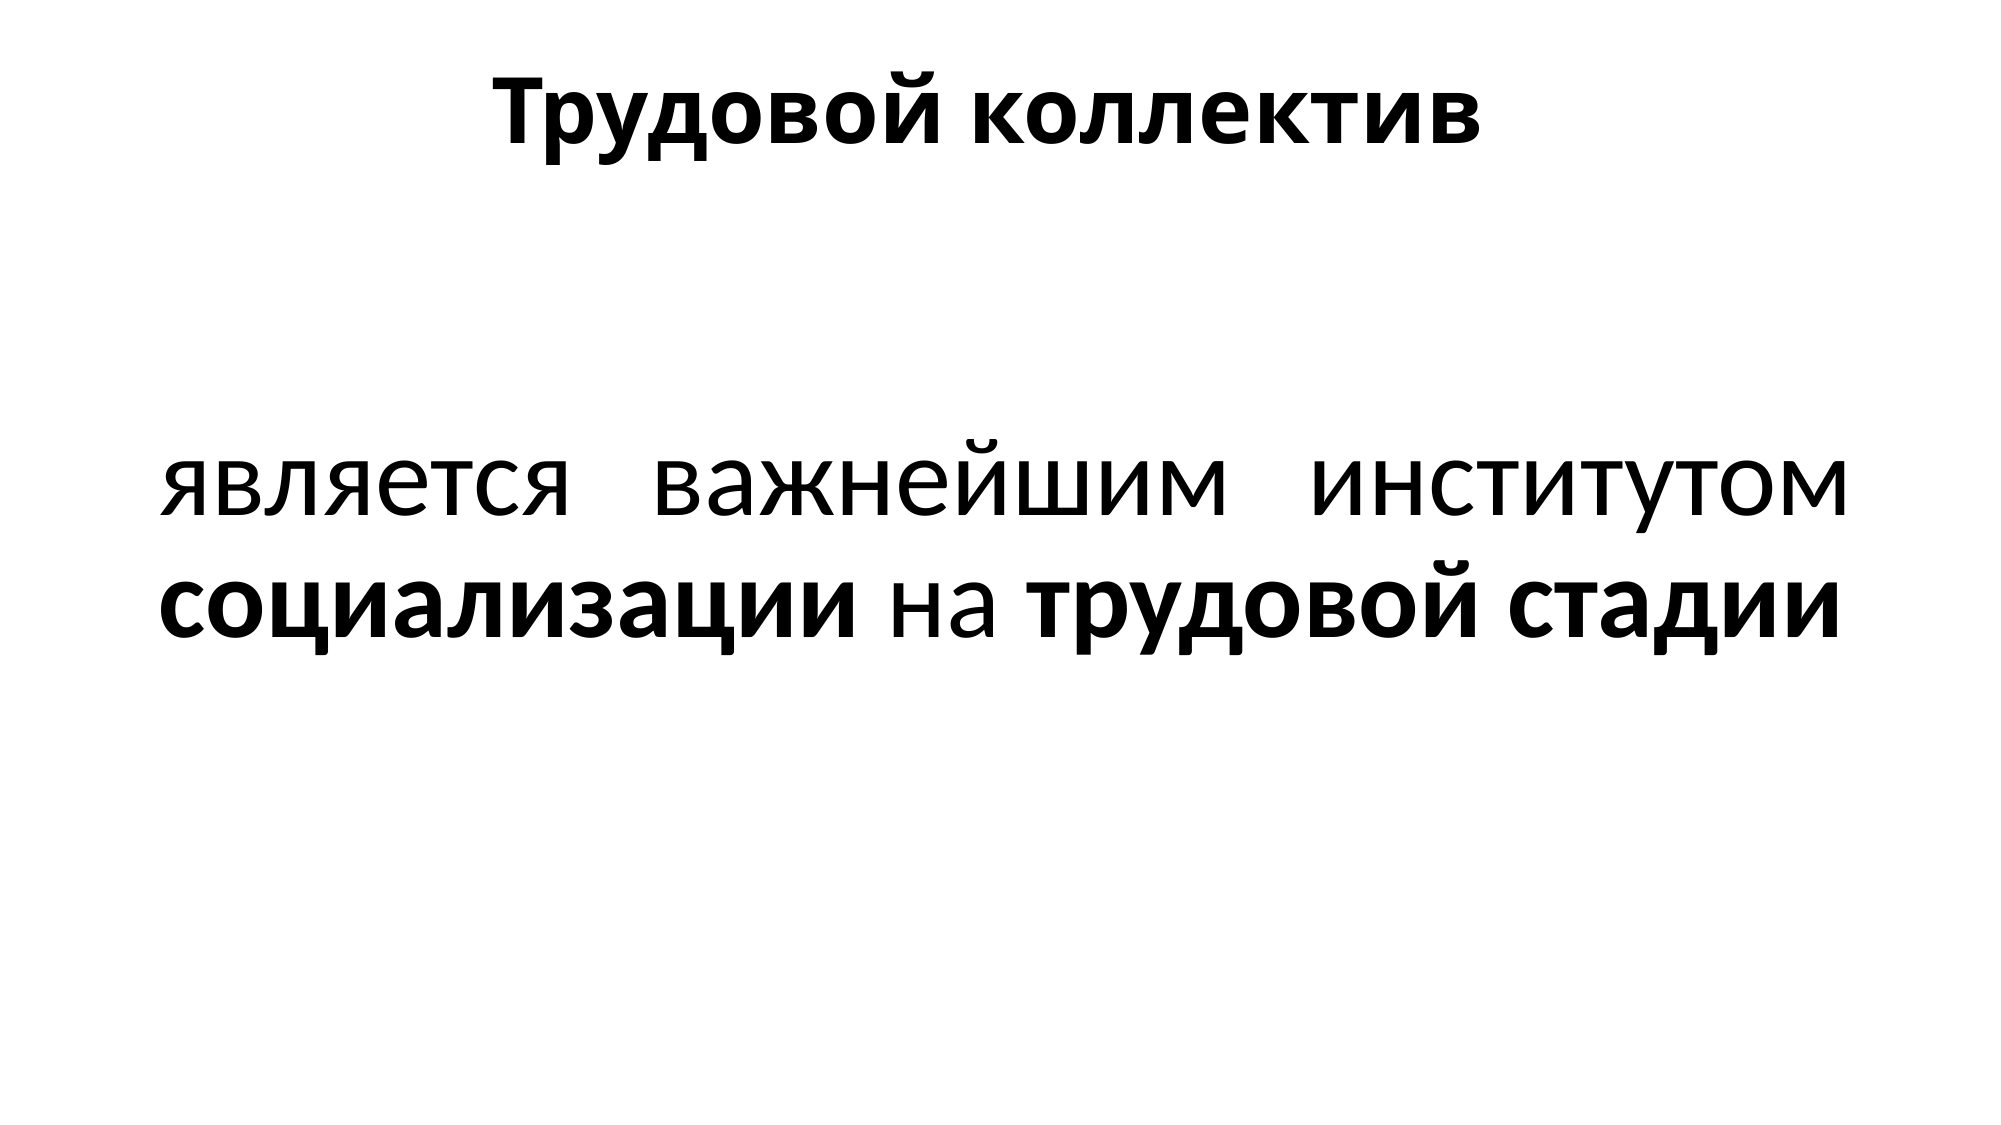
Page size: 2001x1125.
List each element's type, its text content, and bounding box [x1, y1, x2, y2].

title Трудовой коллектив [137, 59, 1863, 278]
list является важнейшим институтом социализации на трудовой стадии [143, 411, 1869, 1125]
